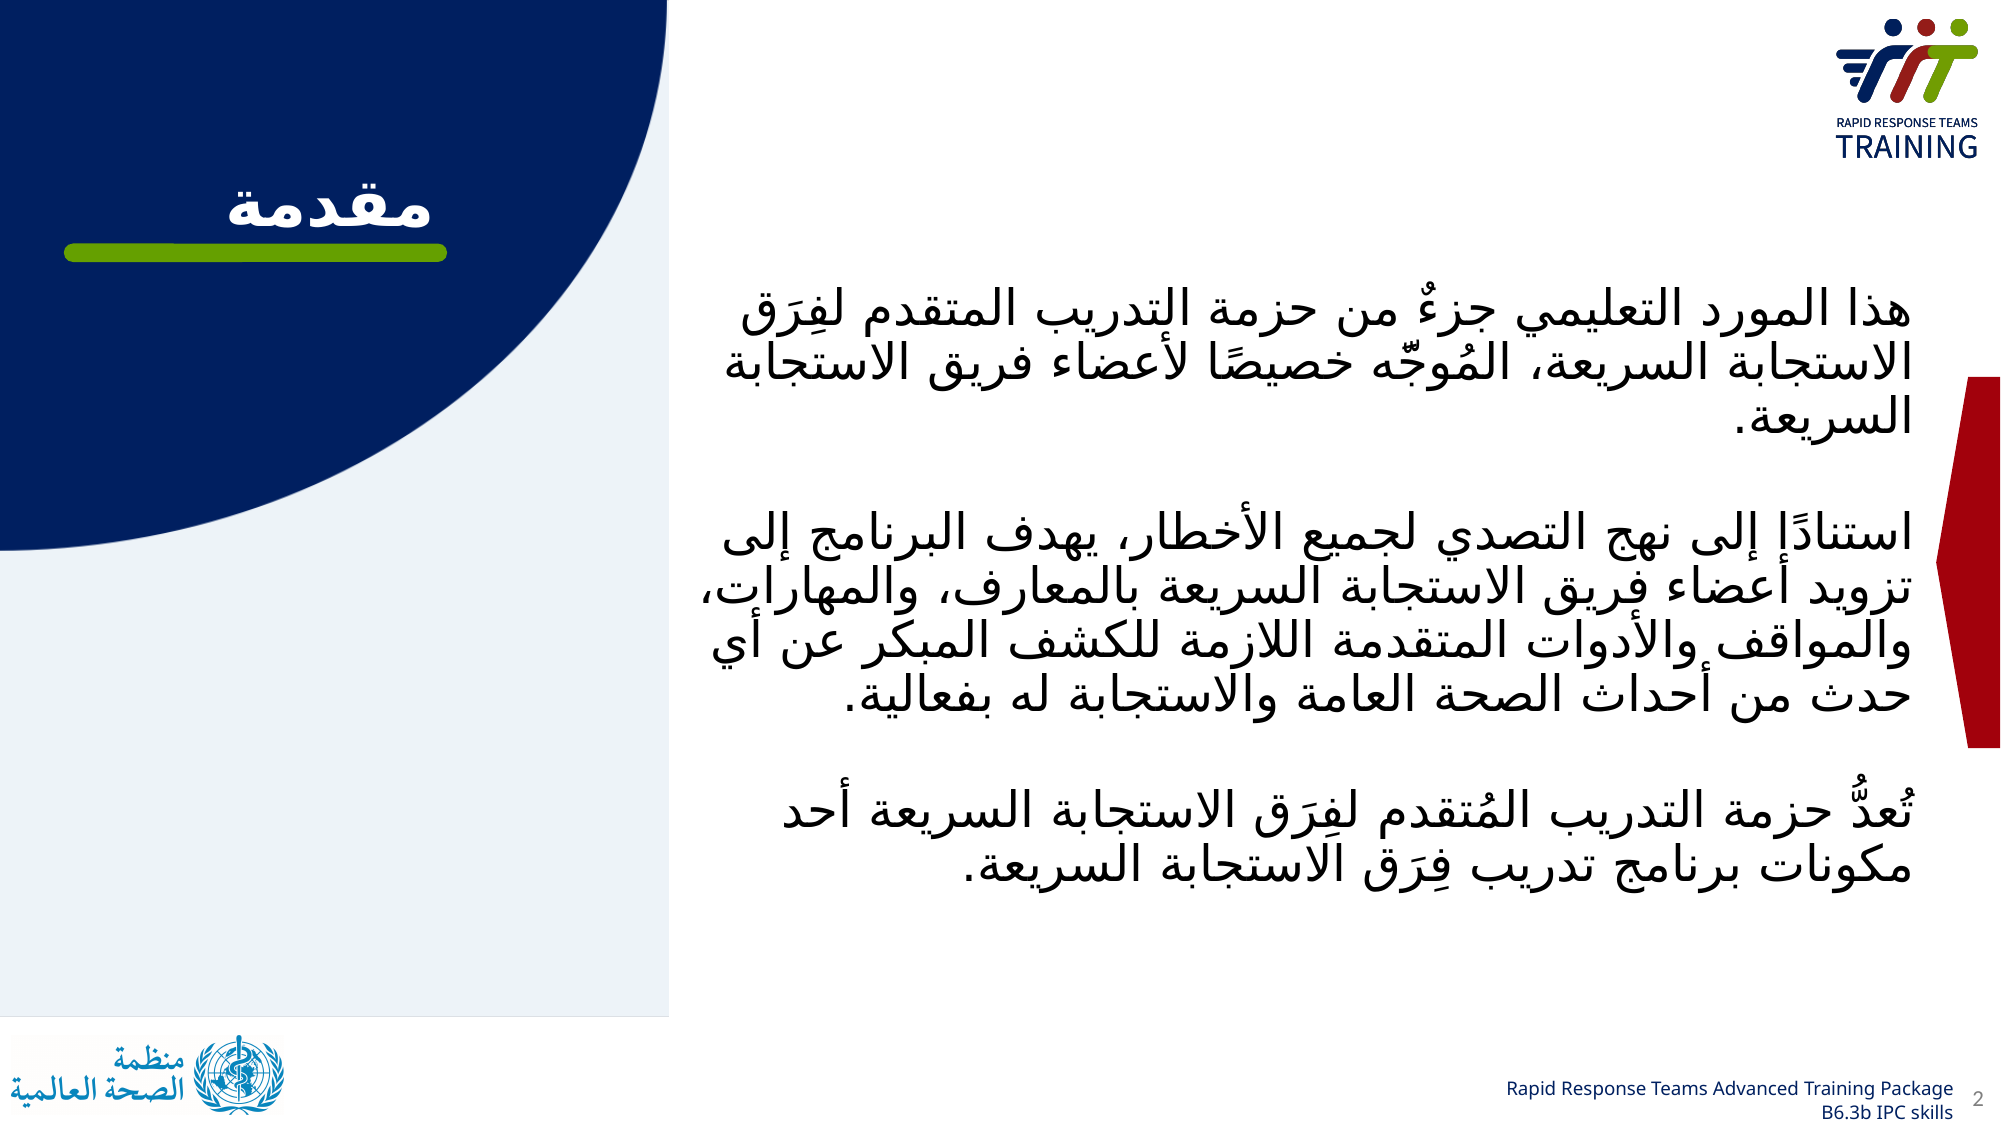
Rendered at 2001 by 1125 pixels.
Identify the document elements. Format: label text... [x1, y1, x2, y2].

picture [0, 0, 669, 1018]
text_box مقدمة [48, 103, 435, 242]
picture [11, 1035, 284, 1115]
picture [241, 1050, 247, 1059]
list هذا المورد التعليمي جزءٌ من حزمة التدريب المتقدم لفِرَق الاستجابة السريعة، المُوجَّه خصيصًا لأعضاء فريق الاستجابة السريعة. استنادًا إلى نهج التصدي لجميع الأخطار، يهدف البرنامج إلى تزويد أعضاء فريق الاستجابة السريعة بالمعارف، والمهارات، والمواقف والأدوات المتقدمة اللازمة للكشف المبكر عن أي حدث من أحداث الصحة العامة والاستجابة له بفعالية. تُعدُّ حزمة التدريب المُتقدم لفِرَق الاستجابة السريعة أحد مكونات برنامج تدريب فِرَق الاستجابة السريعة. [679, 281, 1916, 840]
picture [1835, 19, 1978, 167]
